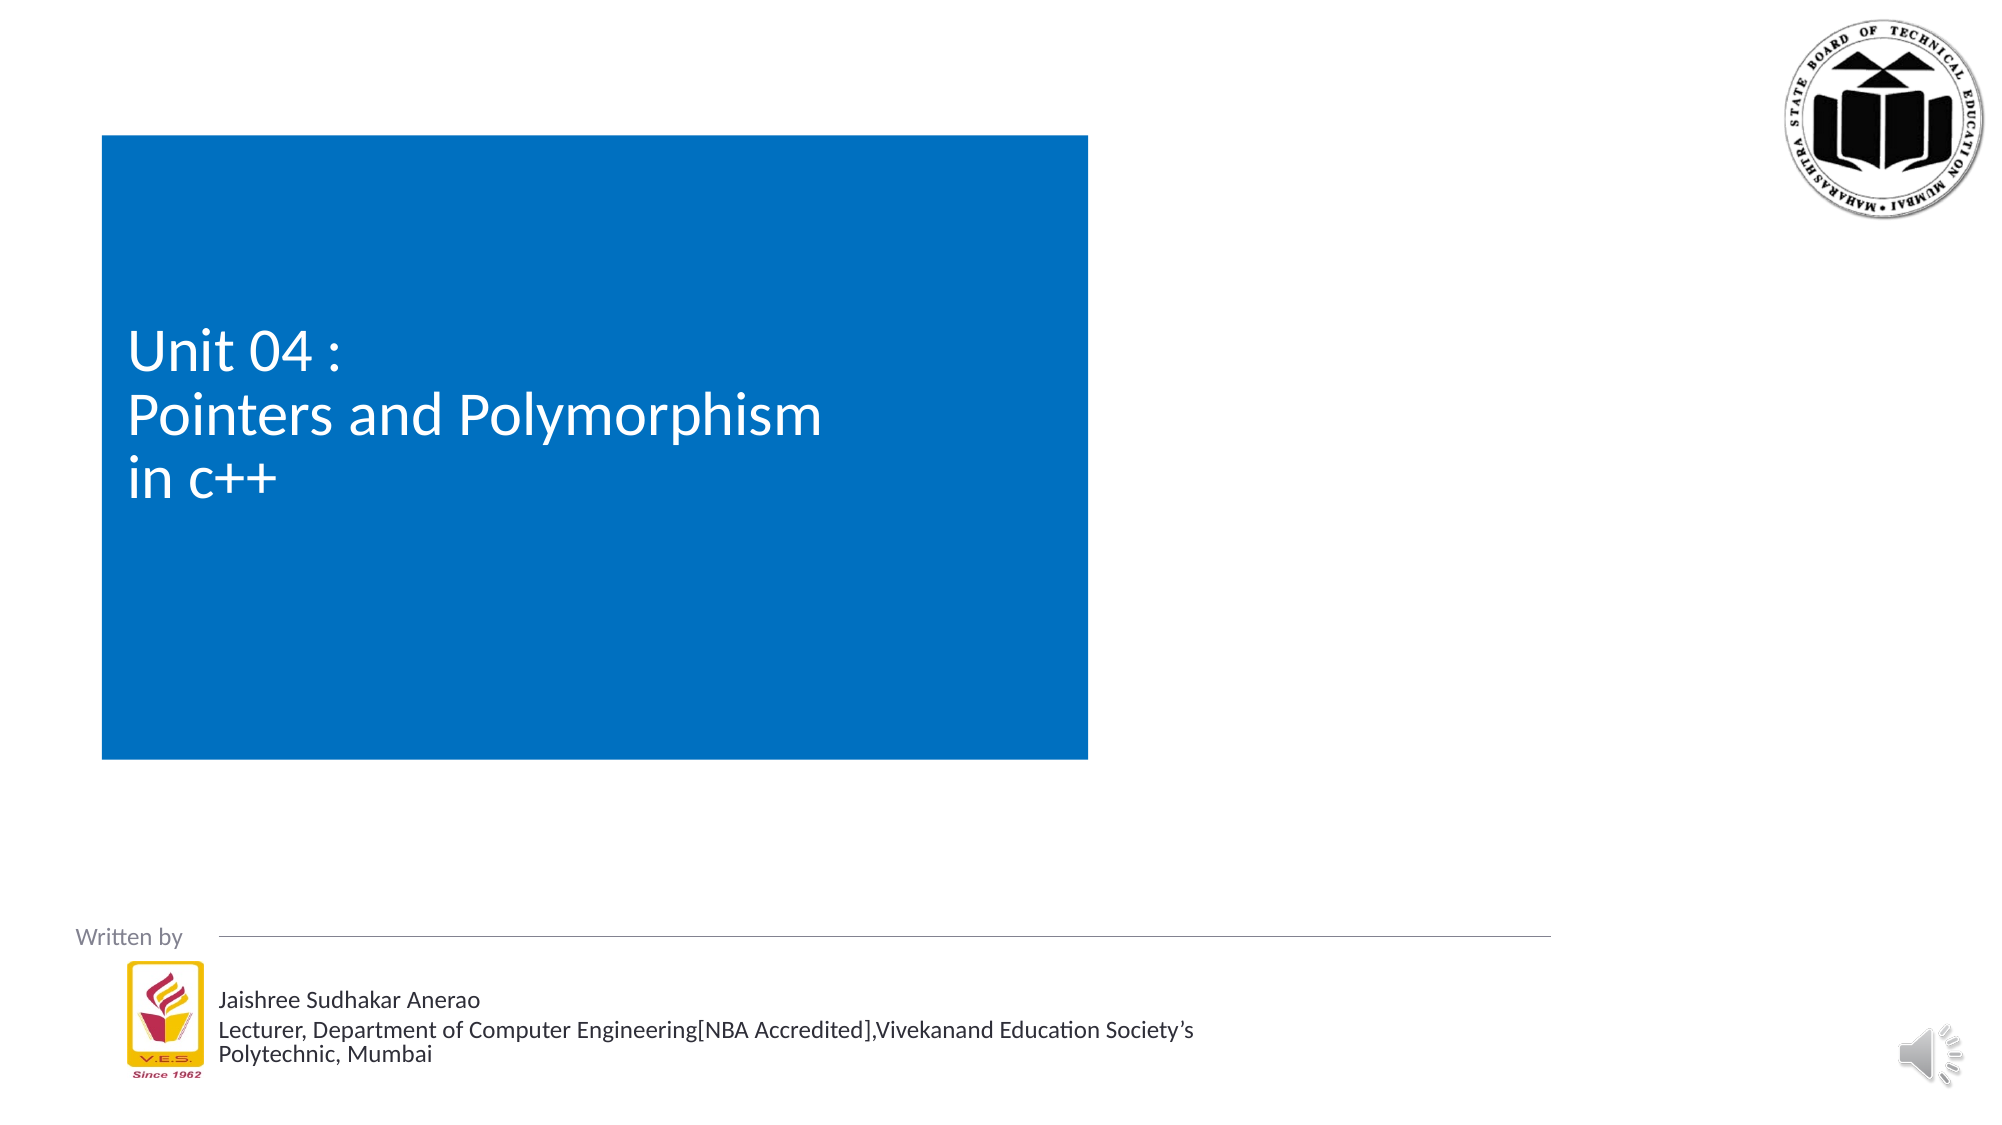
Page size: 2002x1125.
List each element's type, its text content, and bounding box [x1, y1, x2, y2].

picture [1898, 1022, 1966, 1090]
picture [126, 961, 204, 1079]
list Jaishree Sudhakar Anerao [218, 987, 726, 1017]
list Lecturer, Department of Computer Engineering[NBA Accredited],Vivekanand Education Society’s Polytechnic, Mumbai [218, 1019, 1226, 1050]
title Unit 04 : Pointers and Polymorphism in c++ [127, 320, 838, 482]
picture [1764, 0, 2001, 237]
